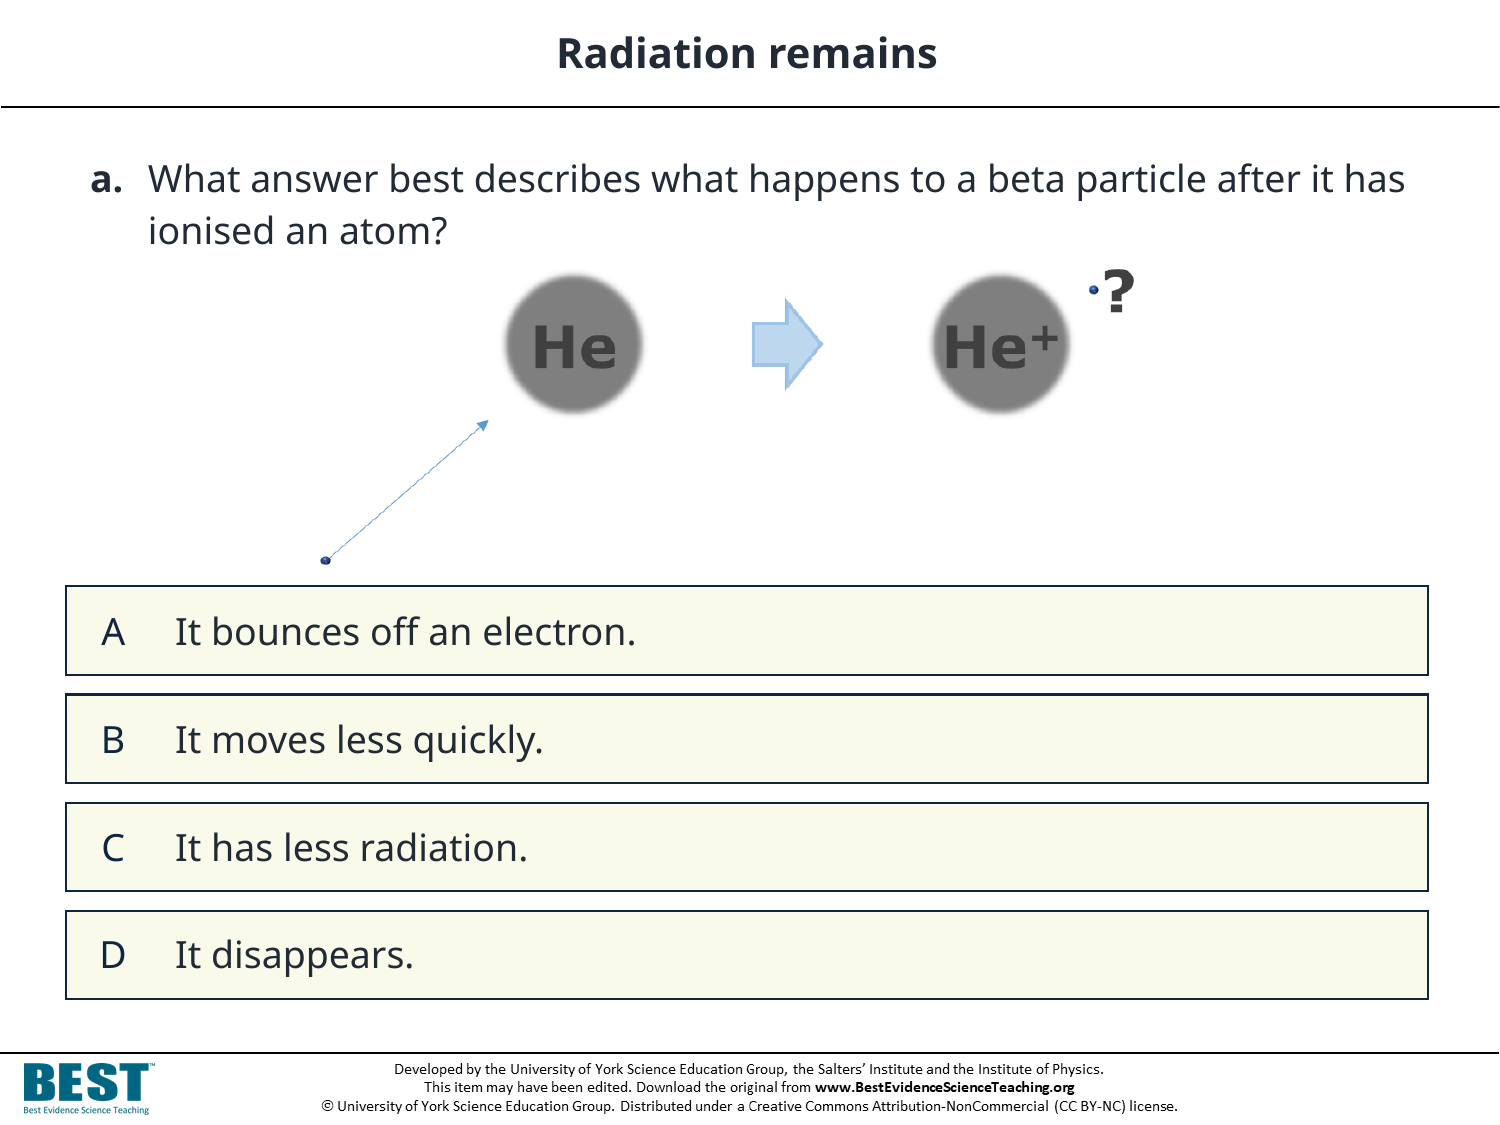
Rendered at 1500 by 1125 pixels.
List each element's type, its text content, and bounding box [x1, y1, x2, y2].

text_box Radiation remains [23, 4, 1471, 99]
picture [0, 106, 1500, 1125]
